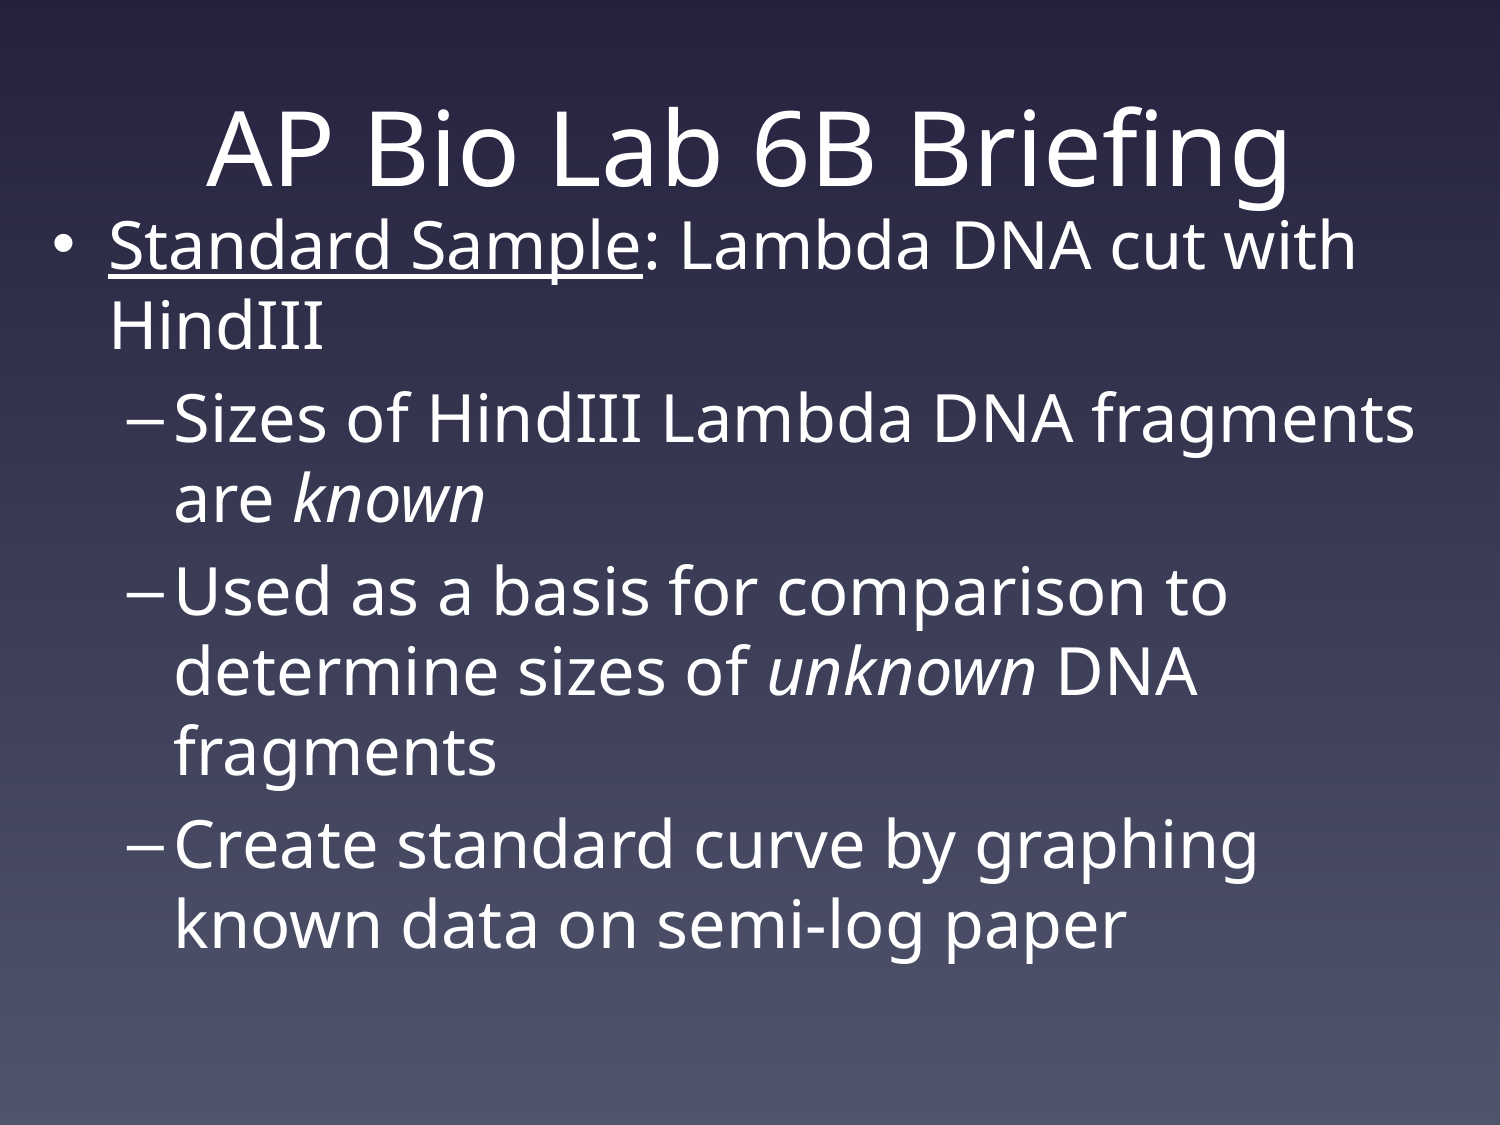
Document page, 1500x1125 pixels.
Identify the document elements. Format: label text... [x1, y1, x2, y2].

title AP Bio Lab 6B Briefing [75, 75, 1425, 262]
list Standard Sample: Lambda DNA cut with HindIII Sizes of HindIII Lambda DNA fragments are known Used as a basis for comparison to determine sizes of unknown DNA fragments Create standard curve by graphing known data on semi-log paper [36, 262, 1468, 903]
